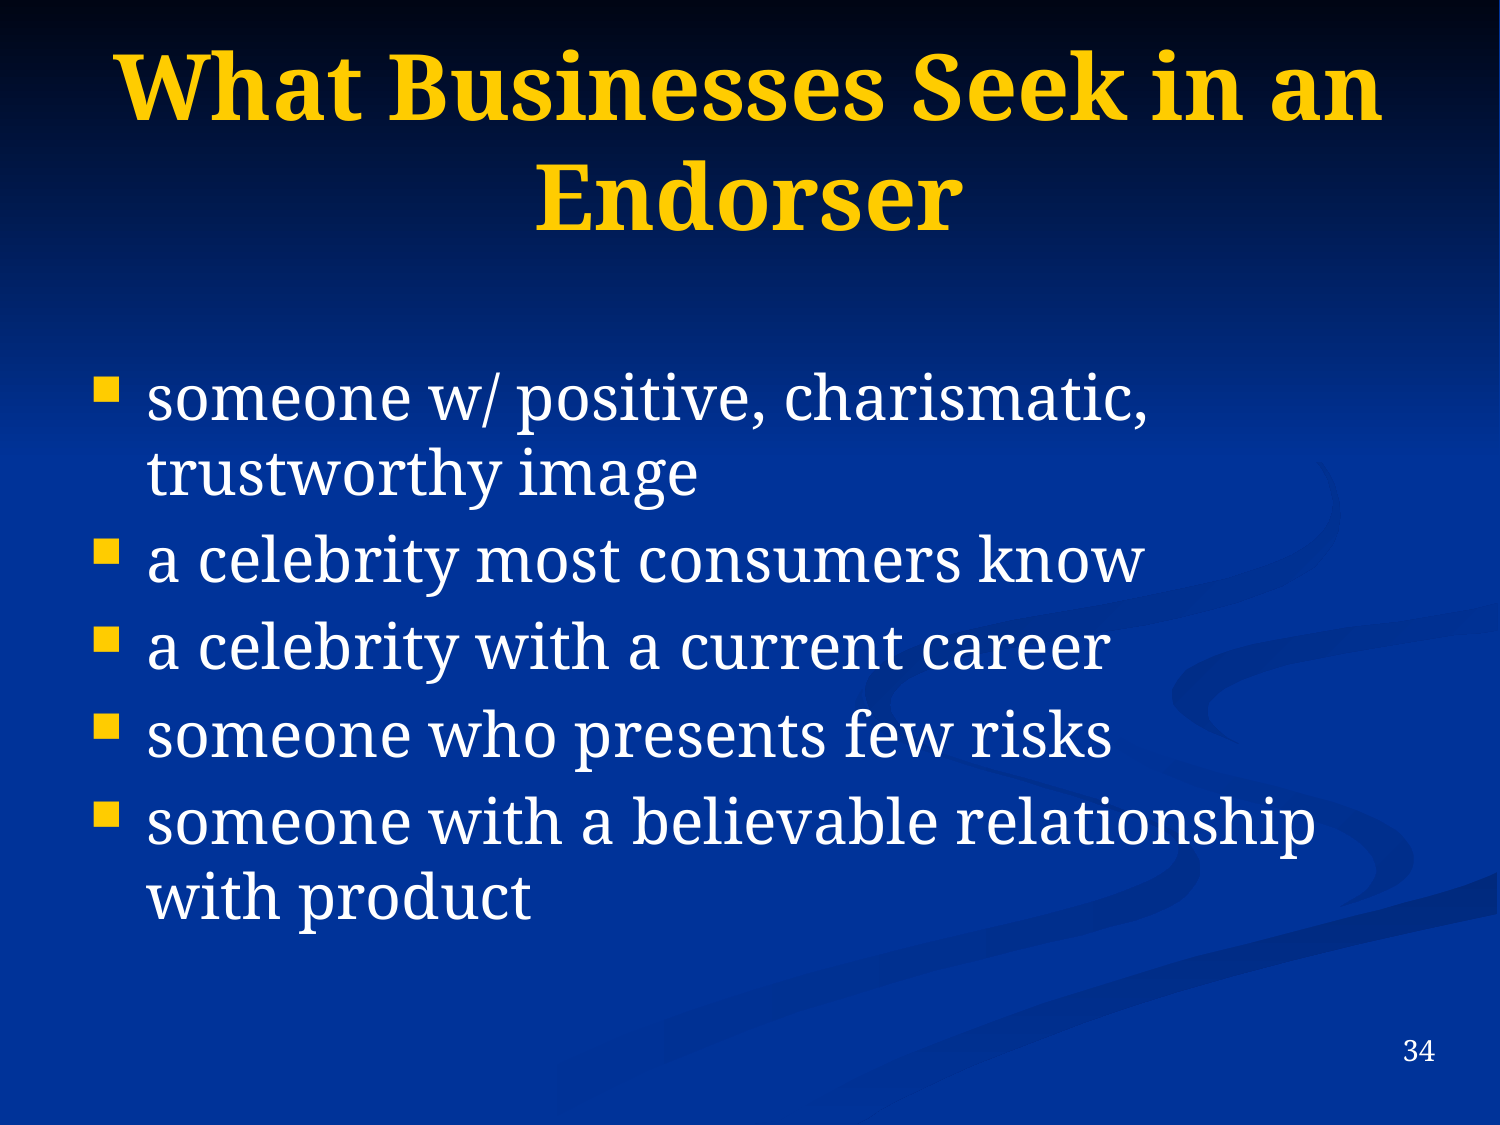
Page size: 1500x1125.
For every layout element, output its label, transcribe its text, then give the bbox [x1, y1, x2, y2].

text_box 34 [1137, 1024, 1450, 1103]
title What Businesses Seek in an Endorser [74, 44, 1426, 233]
list someone w/ positive, charismatic, trustworthy image a celebrity most consumers know a celebrity with a current career someone who presents few risks someone with a believable relationship with product [74, 349, 1463, 1006]
